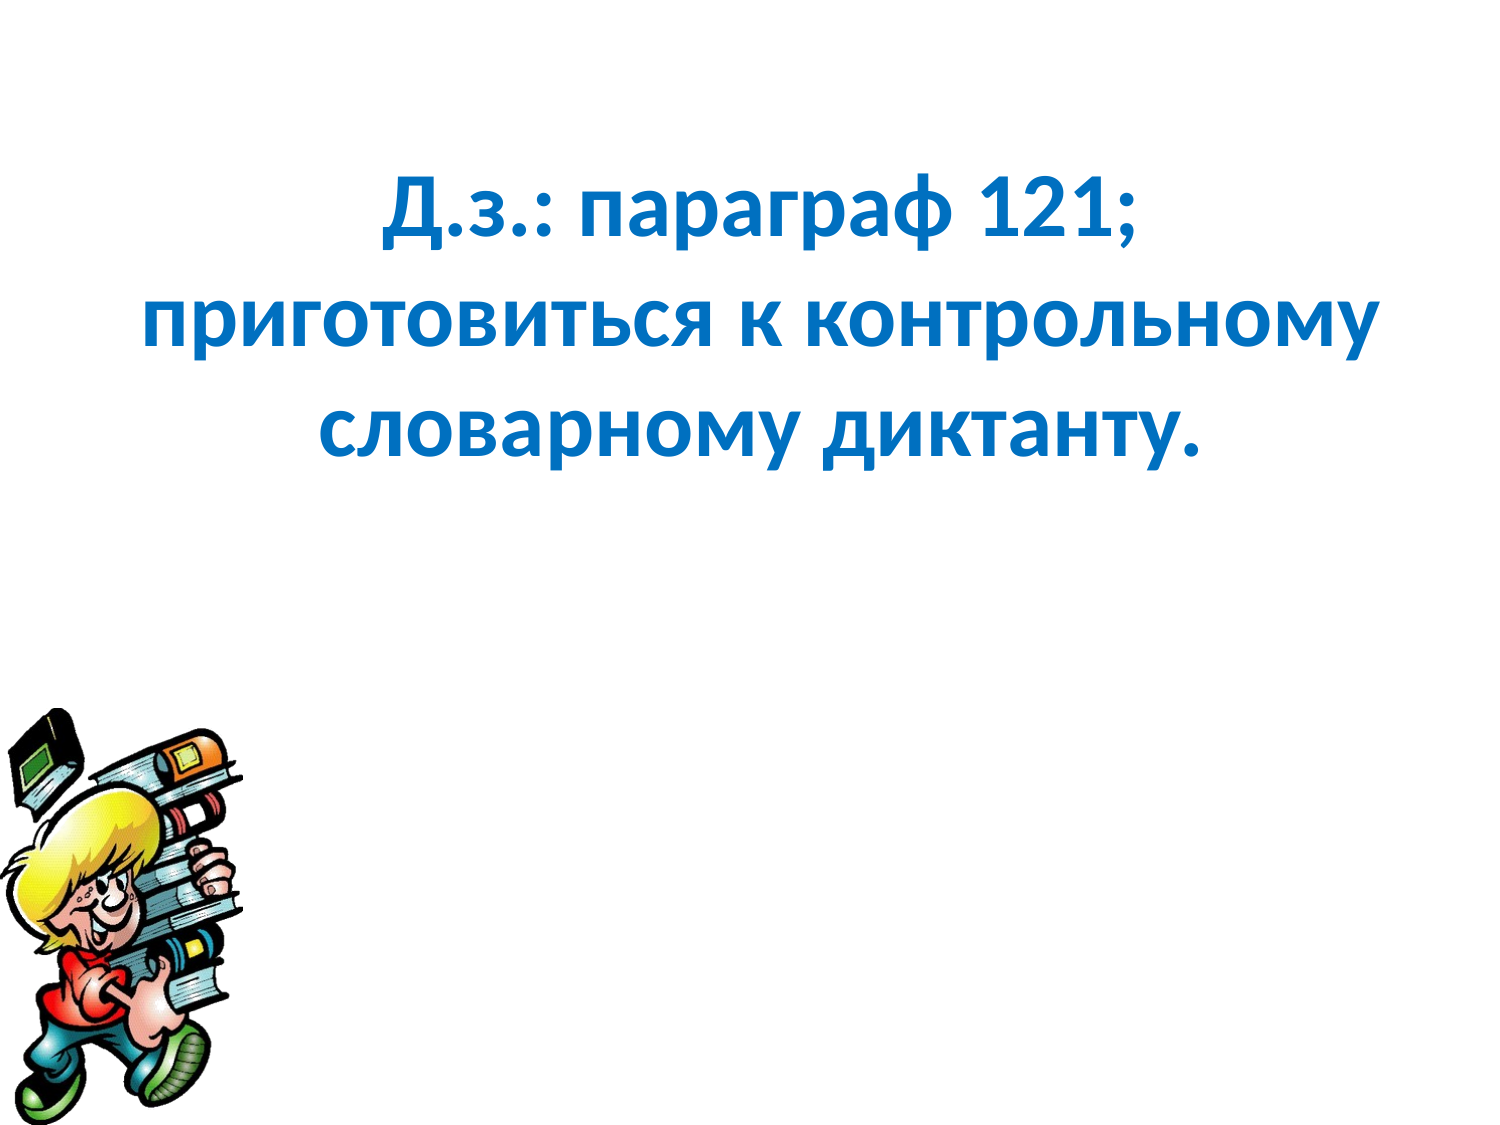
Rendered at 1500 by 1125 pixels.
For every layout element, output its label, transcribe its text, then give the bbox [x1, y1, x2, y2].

text_box Д.з.: параграф 121; приготовиться к контрольному словарному диктанту. [112, 137, 1412, 483]
picture [0, 707, 243, 1125]
